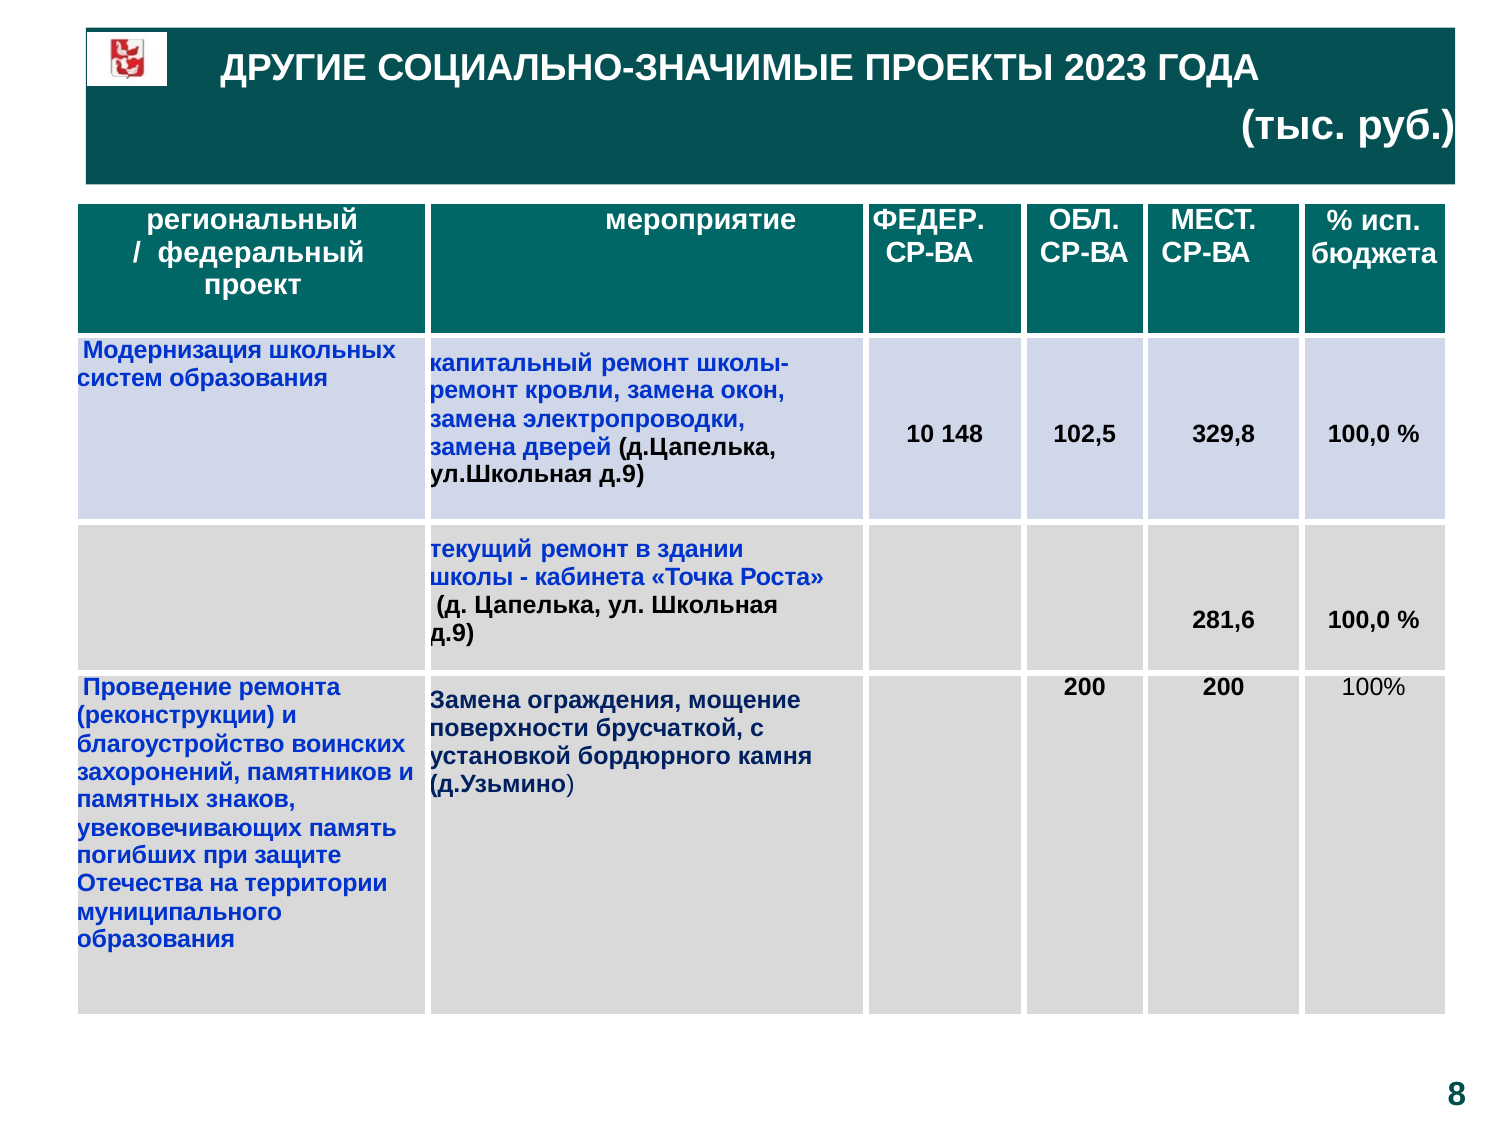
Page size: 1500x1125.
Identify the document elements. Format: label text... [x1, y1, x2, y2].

table_cell Замена ограждения, мощение поверхности брусчаткой, с установкой бордюрного камня (д.Узьмино) [431, 676, 863, 1014]
table_cell 100,0 % [1305, 525, 1445, 670]
table_cell 100% [1305, 676, 1445, 1014]
text_box [85, 27, 1456, 185]
table_header % исп. бюджета [1305, 204, 1445, 333]
table_header мероприятие [431, 204, 863, 333]
text_box (тыс. руб.) [1238, 95, 1461, 148]
table_header ФЕДЕР. СР-ВА [869, 204, 1021, 333]
table_header региональный / федеральный проект [78, 204, 425, 333]
table_cell Проведение ремонта (реконструкции) и благоустройство воинских захоронений, памятников и памятных знаков, увековечивающих память погибших при защите Отечества на территории муниципального образования [78, 676, 425, 1014]
picture [87, 32, 167, 86]
table_cell 329,8 [1148, 338, 1299, 519]
table_cell [78, 525, 425, 670]
text_box 8 [1445, 1070, 1487, 1113]
table_cell [869, 676, 1021, 1014]
table_cell 200 [1148, 676, 1299, 1014]
table_cell 281,6 [1148, 525, 1299, 670]
table_cell 10 148 [869, 338, 1021, 519]
table_header ОБЛ. СР-ВА [1027, 204, 1143, 333]
table_header МЕСТ. СР-ВА [1148, 204, 1299, 333]
table_cell 102,5 [1027, 338, 1143, 519]
table_cell текущий ремонт в здании школы - кабинета «Точка Роста» (д. Цапелька, ул. Школьная д.9) [431, 525, 863, 670]
table_cell капитальный ремонт школы- ремонт кровли, замена окон, замена электропроводки, замена дверей (д.Цапелька, ул.Школьная д.9) [431, 338, 863, 519]
table_cell [869, 525, 1021, 670]
table_cell 200 [1027, 676, 1143, 1014]
table_cell [1027, 525, 1143, 670]
table_cell 100,0 % [1305, 338, 1445, 519]
table_cell Модернизация школьных систем образования [78, 338, 425, 519]
title ДРУГИЕ СОЦИАЛЬНО-ЗНАЧИМЫЕ ПРОЕКТЫ 2023 ГОДА [218, 41, 1333, 202]
